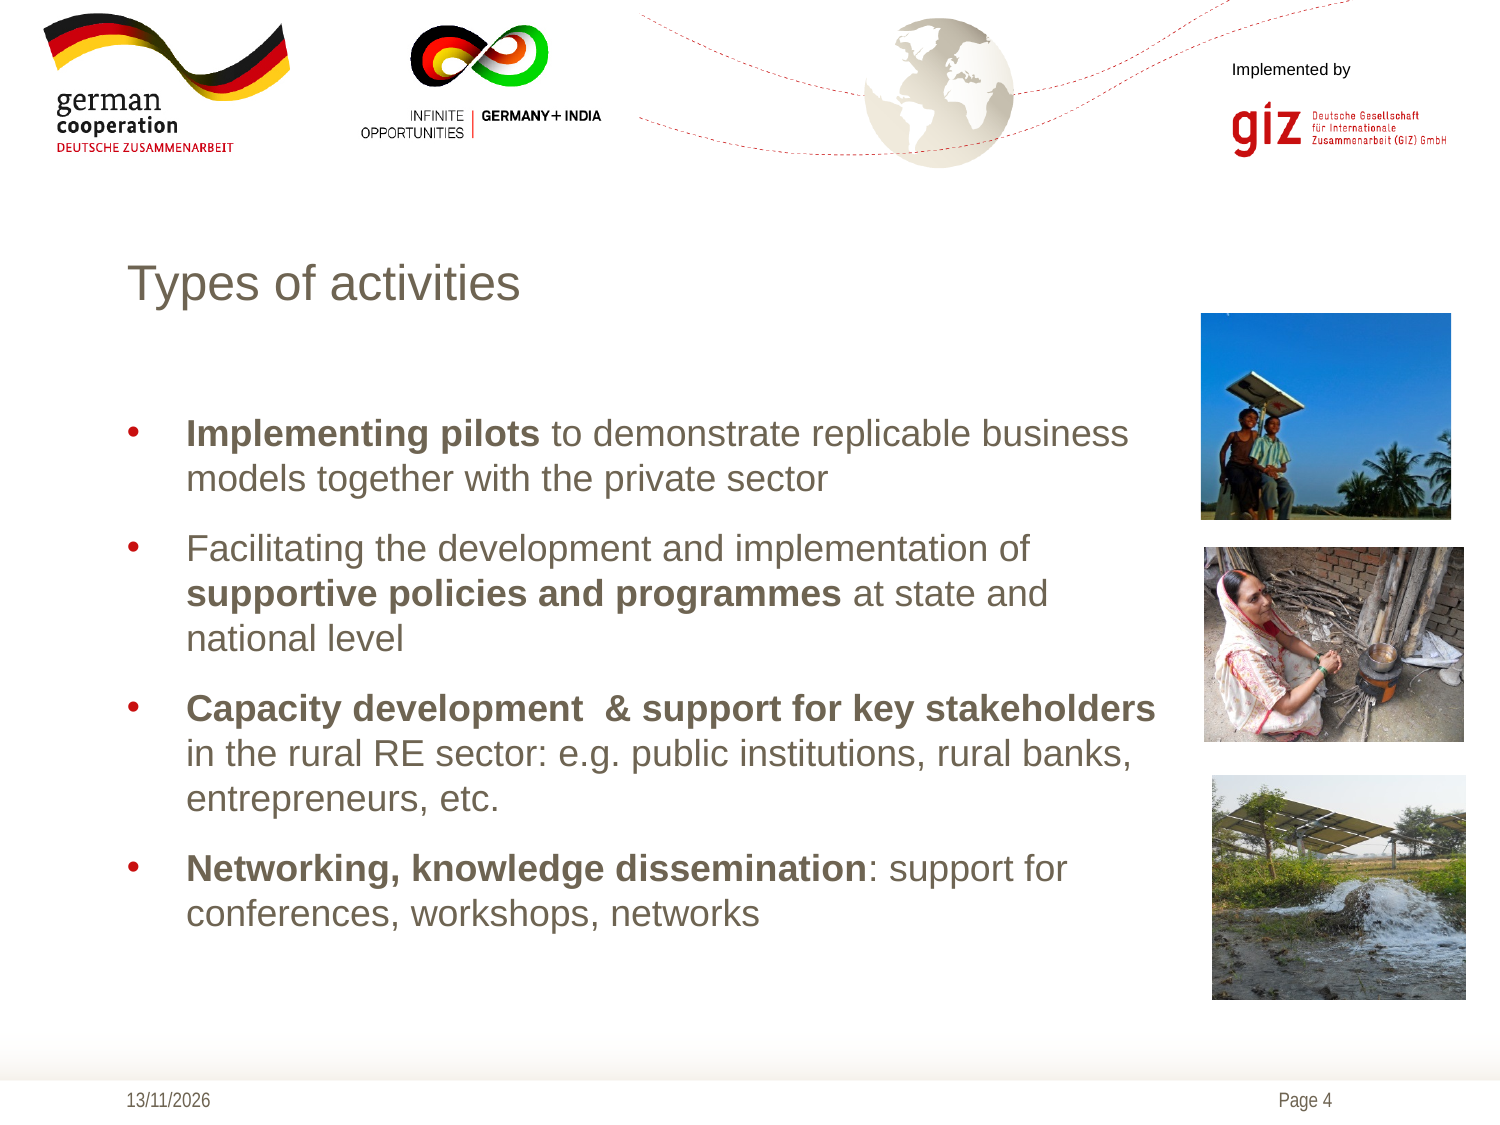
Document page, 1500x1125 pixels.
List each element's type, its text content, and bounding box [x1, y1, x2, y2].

list Implementing pilots to demonstrate replicable business models together with the private sector Facilitating the development and implementation of supportive policies and programmes at state and national level Capacity development & support for key stakeholders in the rural RE sector: e.g. public institutions, rural banks, entrepreneurs, etc. Networking, knowledge dissemination: support for conferences, workshops, networks [112, 401, 1201, 1028]
title Types of activities [112, 243, 1388, 345]
picture [1200, 313, 1452, 521]
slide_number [111, 1079, 325, 1121]
picture [0, 0, 1500, 186]
picture [0, 775, 1500, 1081]
picture [1204, 547, 1465, 743]
